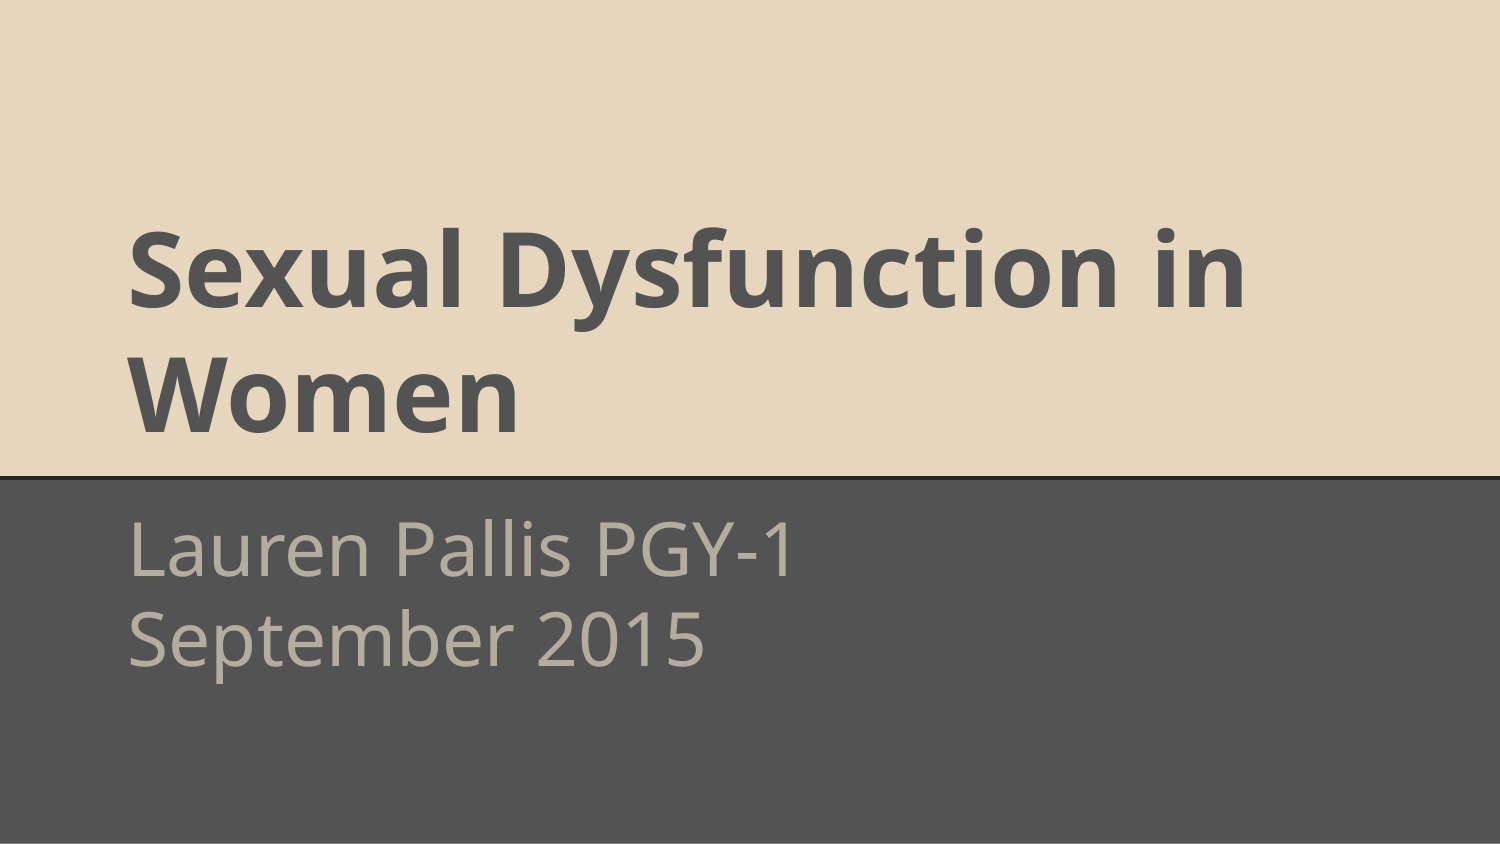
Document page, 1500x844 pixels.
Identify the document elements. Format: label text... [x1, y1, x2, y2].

title Sexual Dysfunction in Women [112, 265, 1388, 469]
subtitle Lauren Pallis PGY-1 September 2015 [112, 486, 1388, 642]
